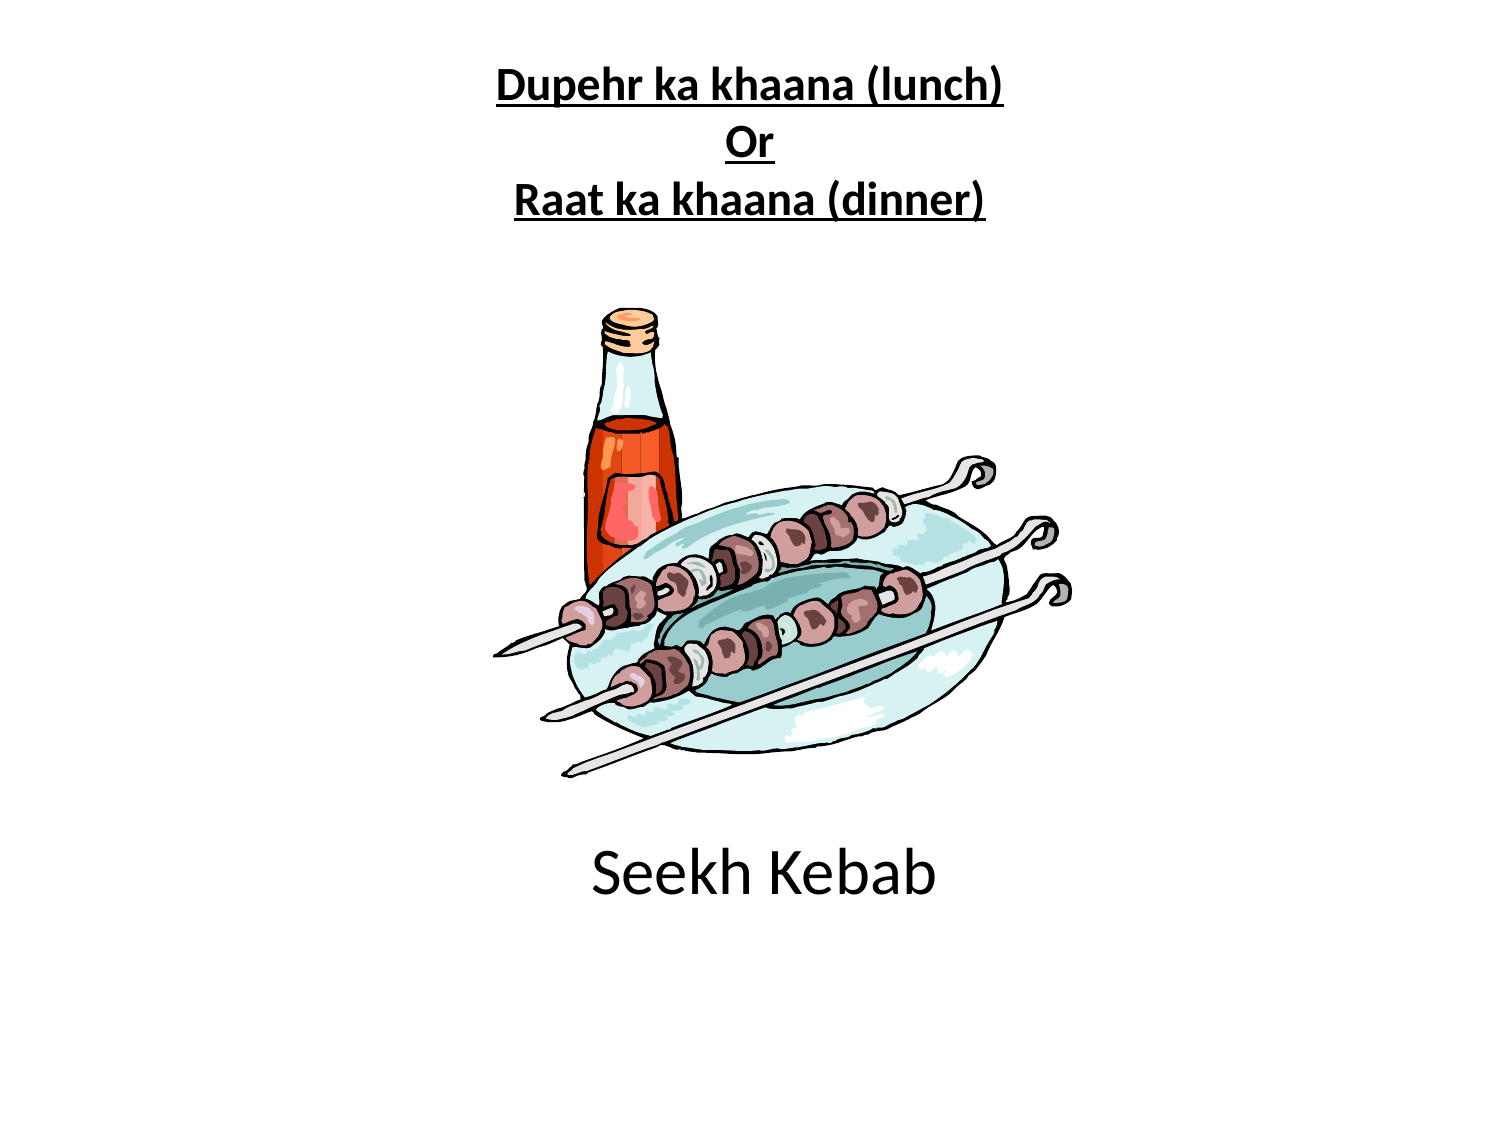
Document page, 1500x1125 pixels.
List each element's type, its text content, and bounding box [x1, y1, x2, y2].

title Dupehr ka khaana (lunch) Or Raat ka khaana (dinner) [75, 45, 1425, 233]
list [491, 304, 1073, 781]
text_box Seekh Kebab [426, 820, 1167, 915]
